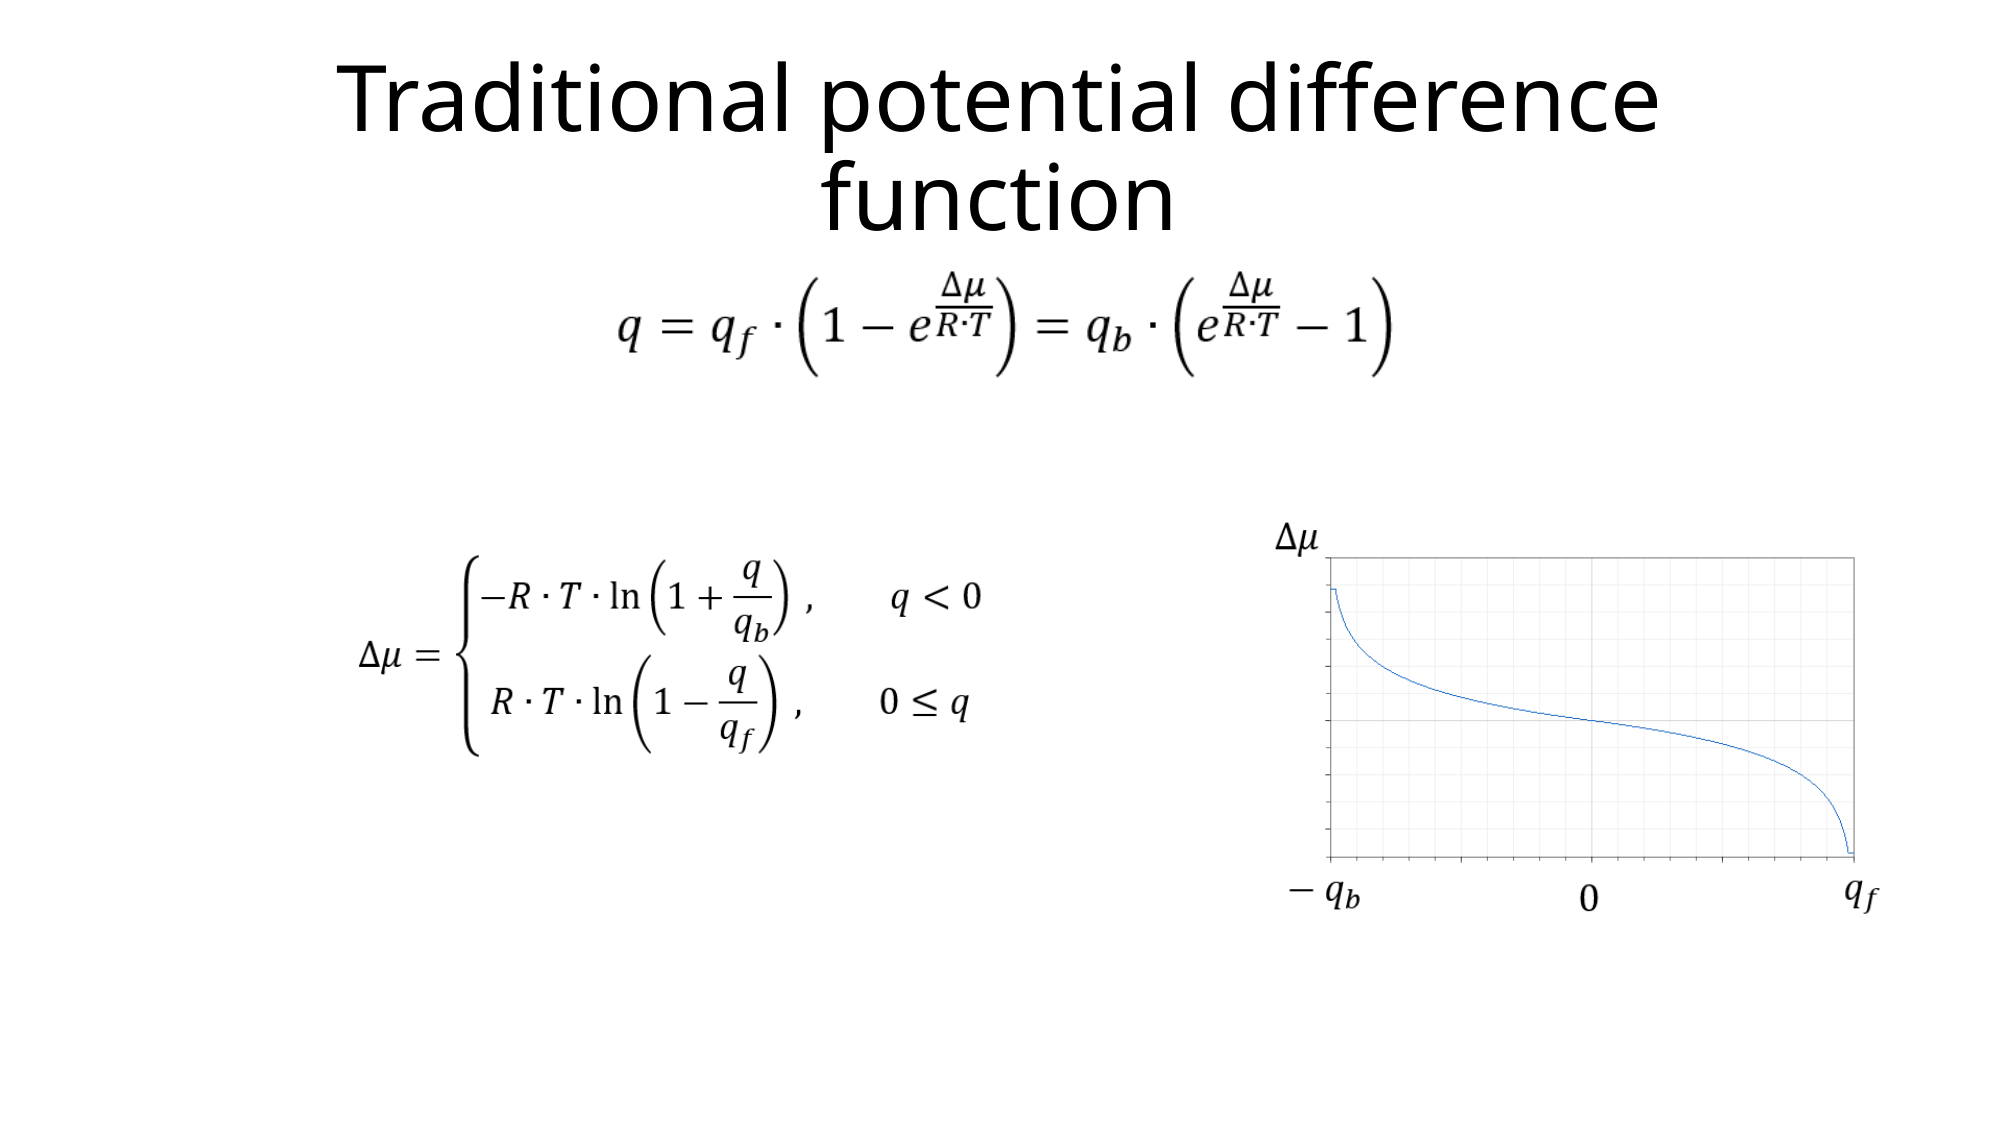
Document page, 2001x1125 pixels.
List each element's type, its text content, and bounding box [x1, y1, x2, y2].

picture [332, 548, 1018, 763]
text_box Traditional potential difference function [137, 42, 1863, 261]
picture [1262, 511, 1864, 924]
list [583, 251, 1417, 394]
picture [1286, 869, 1364, 918]
picture [1838, 869, 1886, 919]
